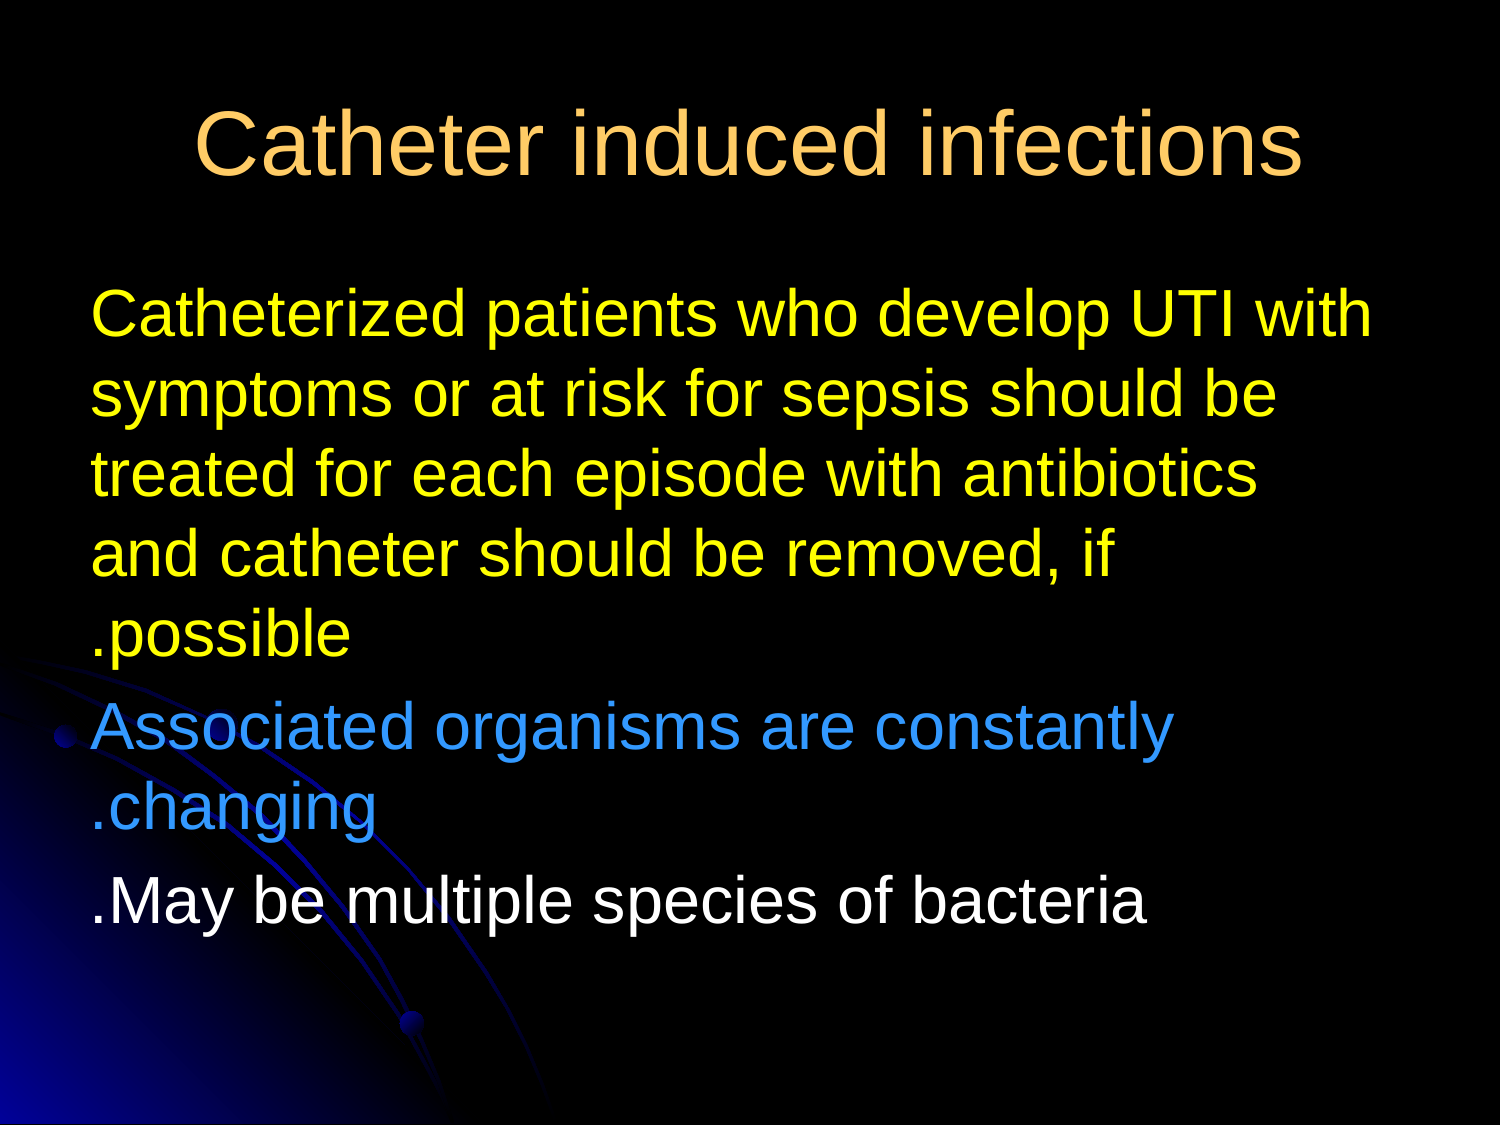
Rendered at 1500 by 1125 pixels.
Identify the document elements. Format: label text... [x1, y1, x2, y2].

list Catheterized patients who develop UTI with symptoms or at risk for sepsis should be treated for each episode with antibiotics and catheter should be removed, if possible. Associated organisms are constantly changing. May be multiple species of bacteria. [74, 262, 1426, 1006]
title Catheter induced infections [74, 45, 1426, 233]
